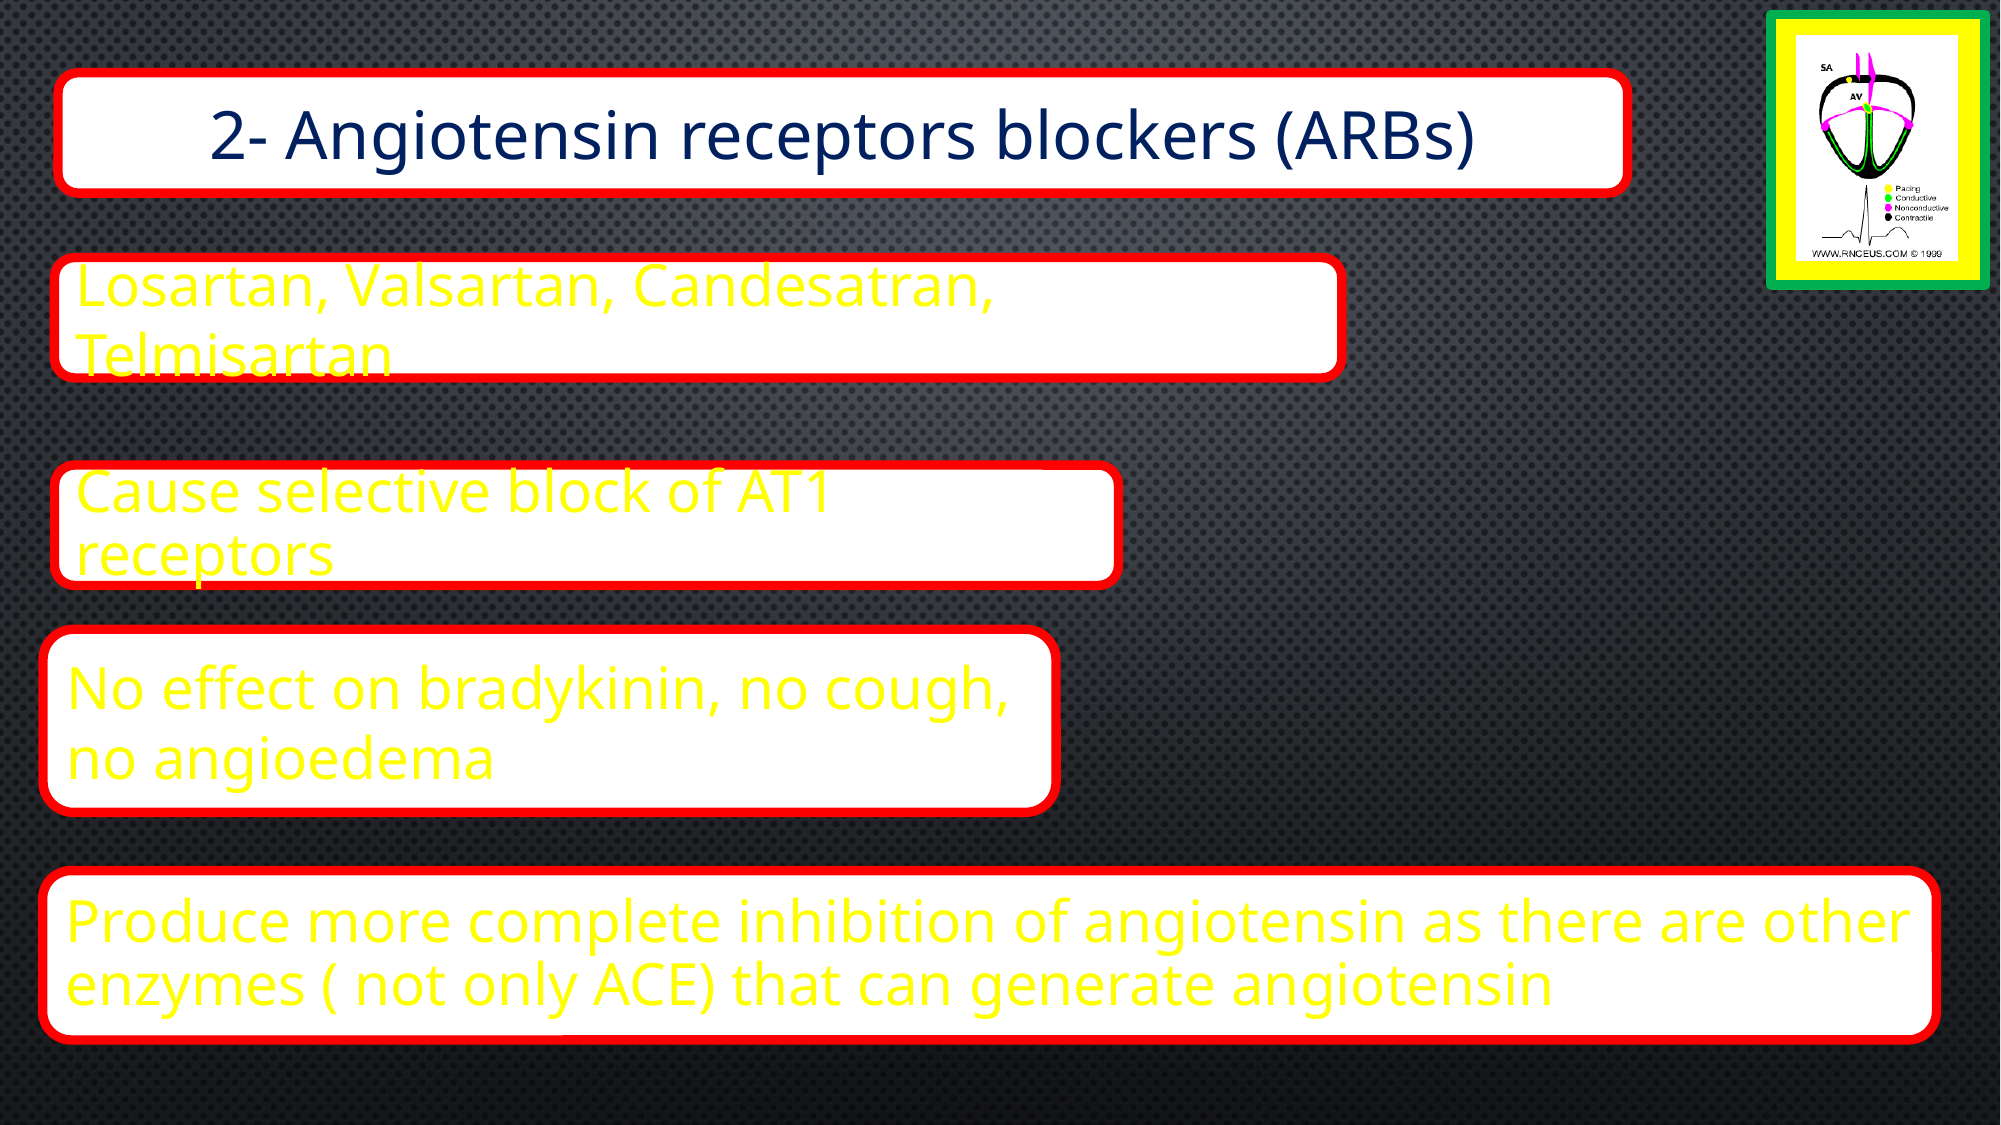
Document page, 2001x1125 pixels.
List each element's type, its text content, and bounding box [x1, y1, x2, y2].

text_box Losartan, Valsartan, Candesatran, Telmisartan [52, 255, 1344, 380]
text_box Cause selective block of AT1 receptors [52, 463, 1121, 588]
picture [1795, 35, 1959, 261]
text_box Produce more complete inhibition of angiotensin as there are other enzymes ( not only ACE) that can generate angiotensin [41, 869, 1939, 1042]
text_box 2- Angiotensin receptors blockers (ARBs) [56, 71, 1630, 195]
text_box No effect on bradykinin, no cough, no angioedema [41, 627, 1058, 814]
text_box [1770, 13, 1987, 287]
